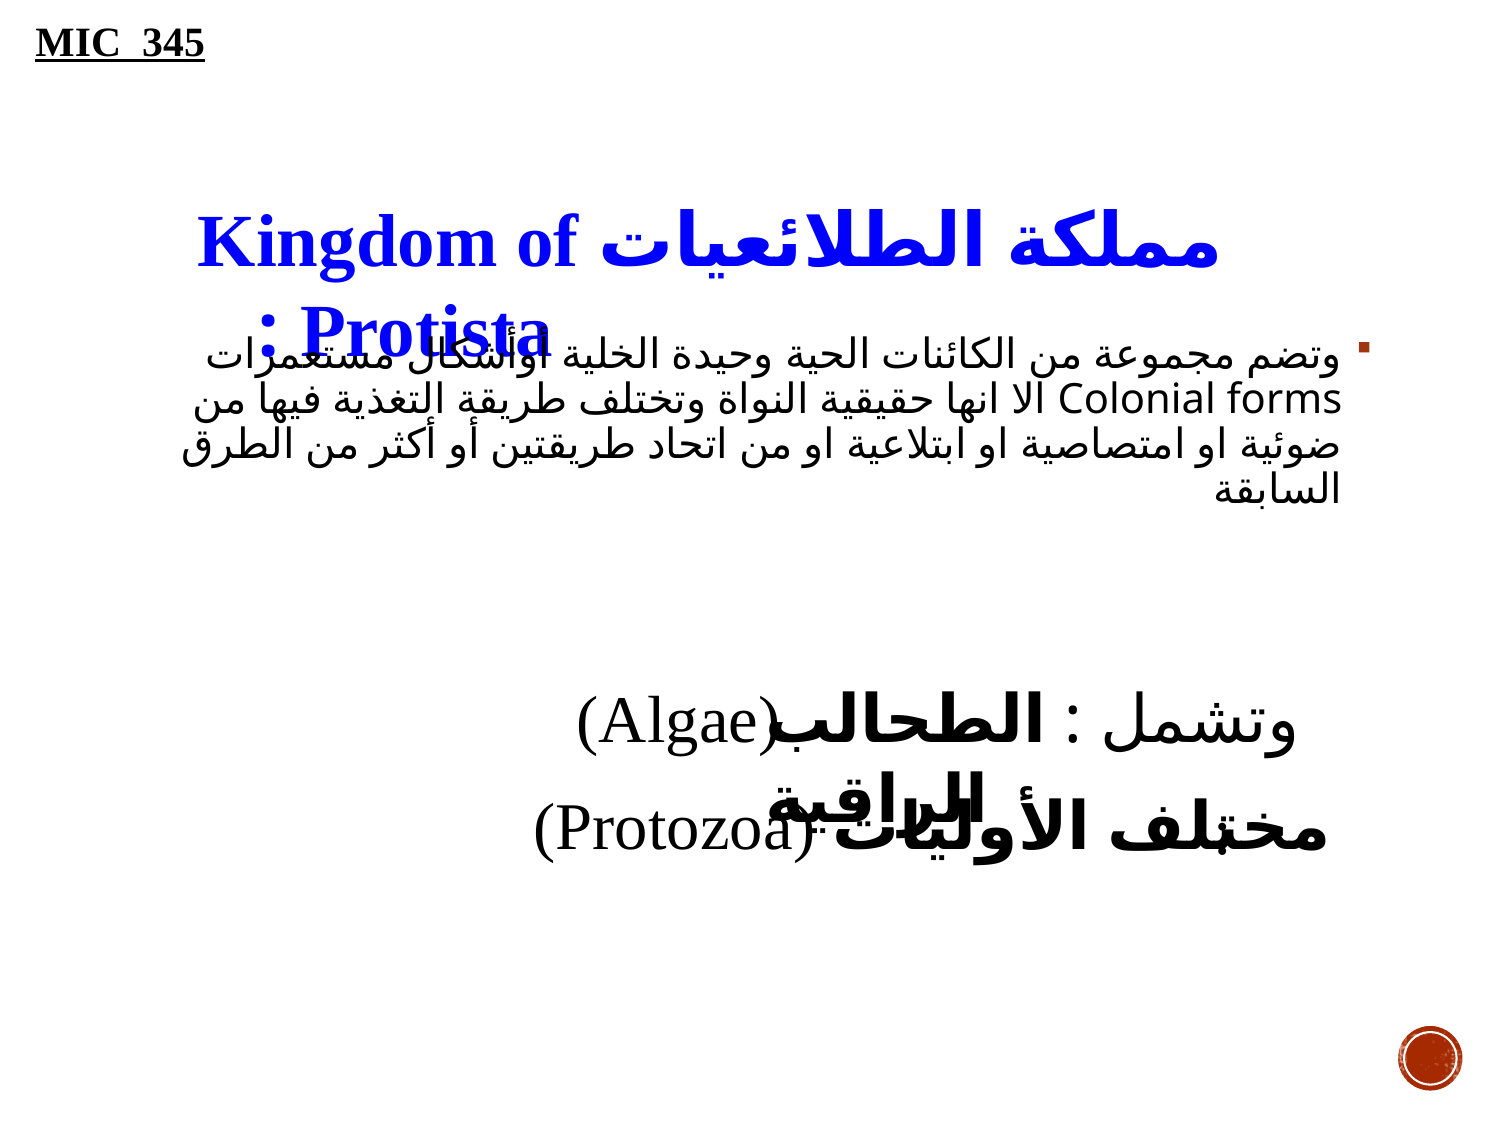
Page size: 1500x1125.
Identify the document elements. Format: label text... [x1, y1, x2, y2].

text_box MIC 345 [20, 0, 1471, 114]
list وتضم مجموعة من الكائنات الحية وحيدة الخلية أوأشكال مستعمرات Colonial forms الا انها حقيقية النواة وتختلف طريقة التغذية فيها من ضوئية او امتصاصية او ابتلاعية او من اتحاد طريقتين أو أكثر من الطرق السابقة [112, 324, 1388, 716]
text_box مملكة الطلائعيات Kingdom of Protista : [182, 184, 1388, 324]
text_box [561, 671, 1376, 762]
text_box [504, 777, 1422, 931]
